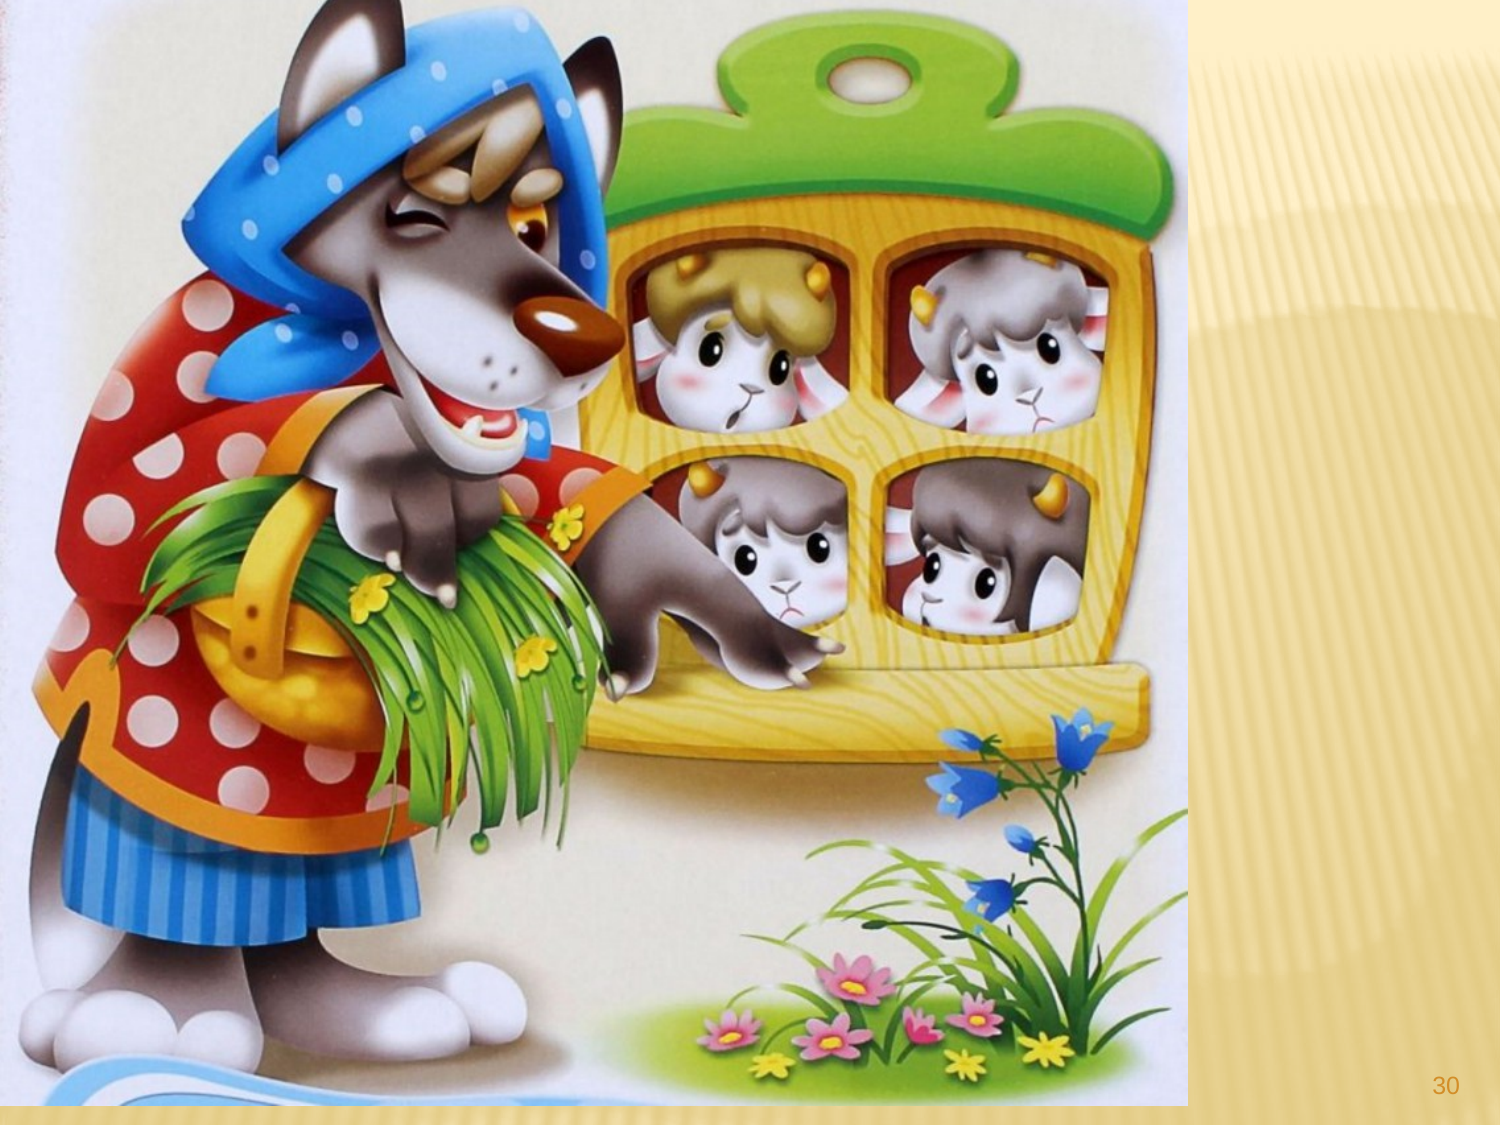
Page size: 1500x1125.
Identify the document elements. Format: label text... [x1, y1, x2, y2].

slide_number 30 [1350, 1062, 1475, 1103]
picture [0, 0, 1188, 1107]
